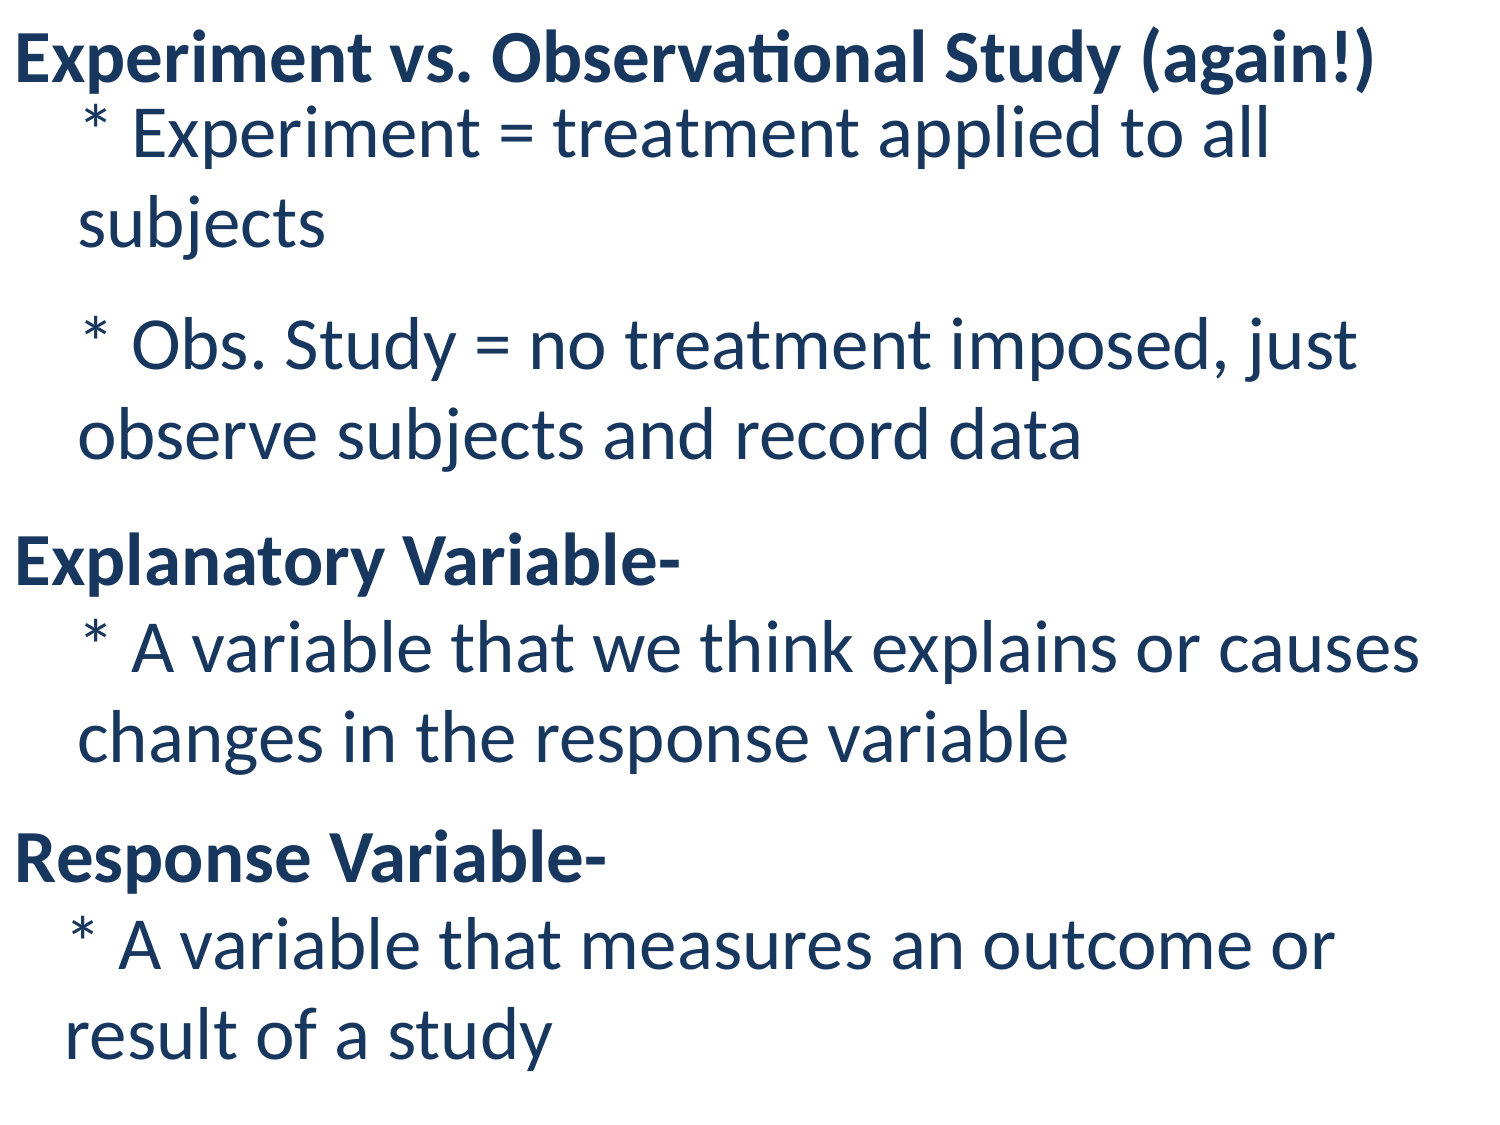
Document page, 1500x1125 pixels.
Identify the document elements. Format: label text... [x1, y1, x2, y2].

text_box * A variable that measures an outcome or result of a study [49, 887, 1488, 1083]
text_box * Obs. Study = no treatment imposed, just observe subjects and record data [62, 287, 1500, 483]
text_box * Experiment = treatment applied to all subjects [62, 74, 1500, 270]
text_box * A variable that we think explains or causes changes in the response variable [62, 590, 1500, 786]
text_box Explanatory Variable- [0, 503, 1375, 608]
text_box Experiment vs. Observational Study (again!) [0, 0, 1500, 105]
text_box Response Variable- [0, 799, 1488, 905]
